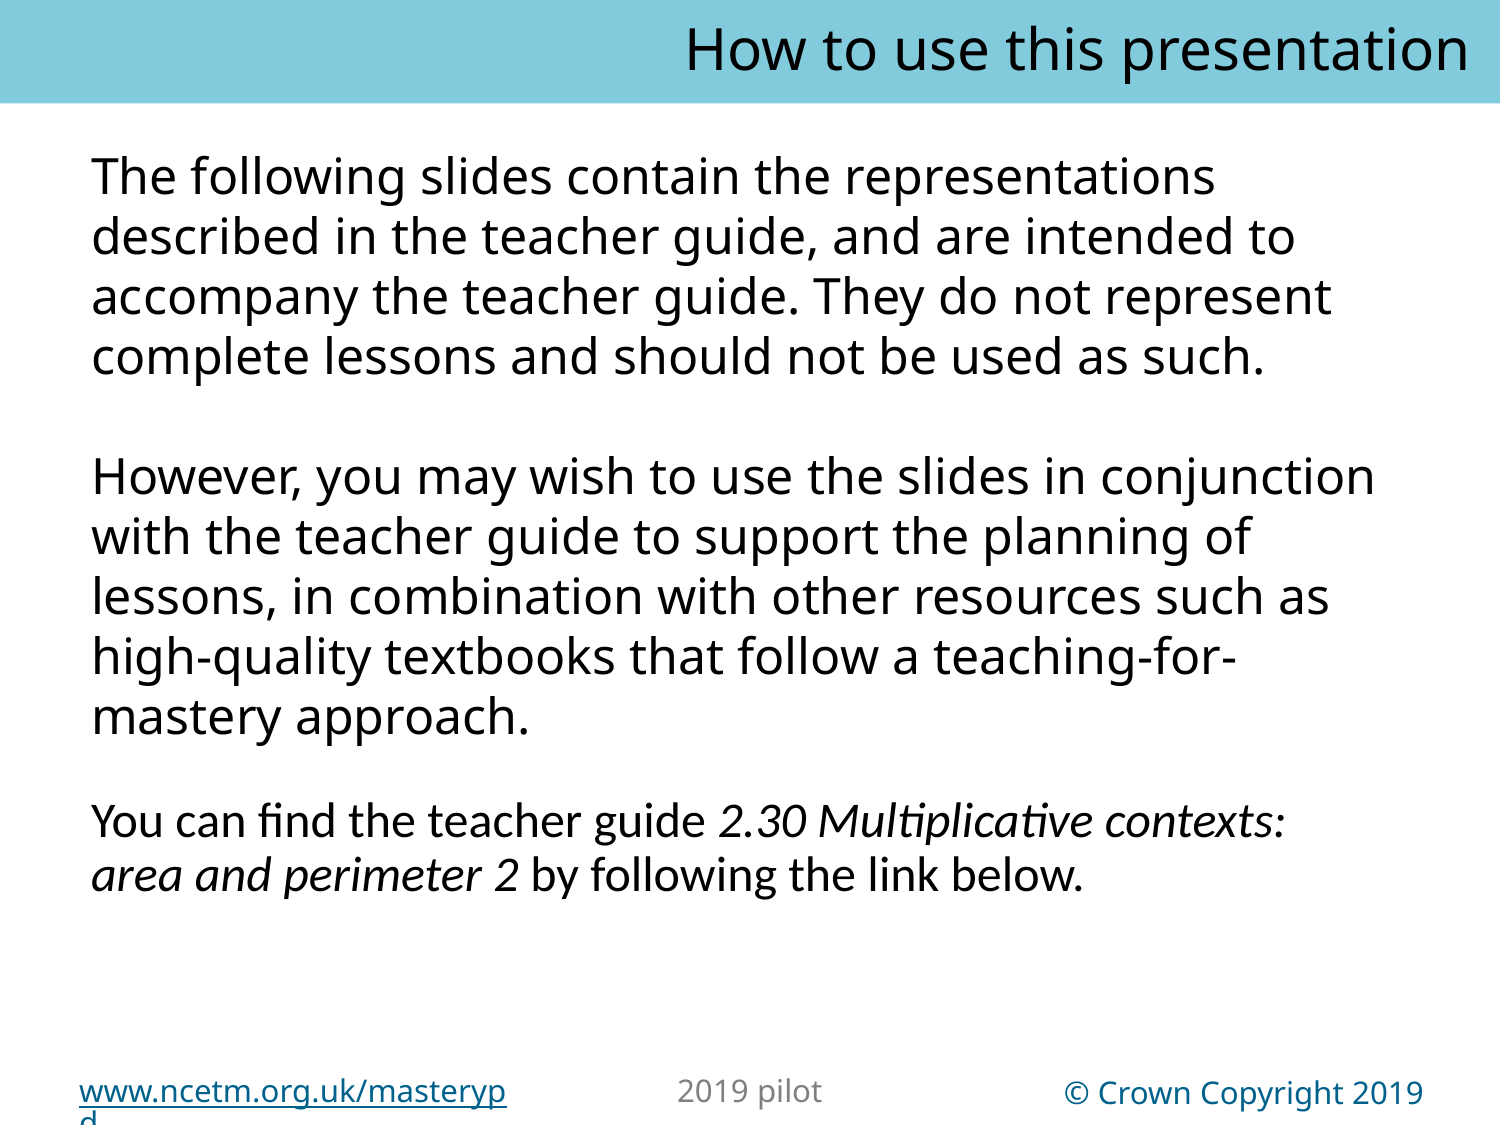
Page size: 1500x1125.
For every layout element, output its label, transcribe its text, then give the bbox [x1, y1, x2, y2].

list How to use this presentation [0, 0, 1500, 104]
list You can find the teacher guide 2.30 Multiplicative contexts: area and perimeter 2 by following the link below. [76, 786, 1424, 972]
